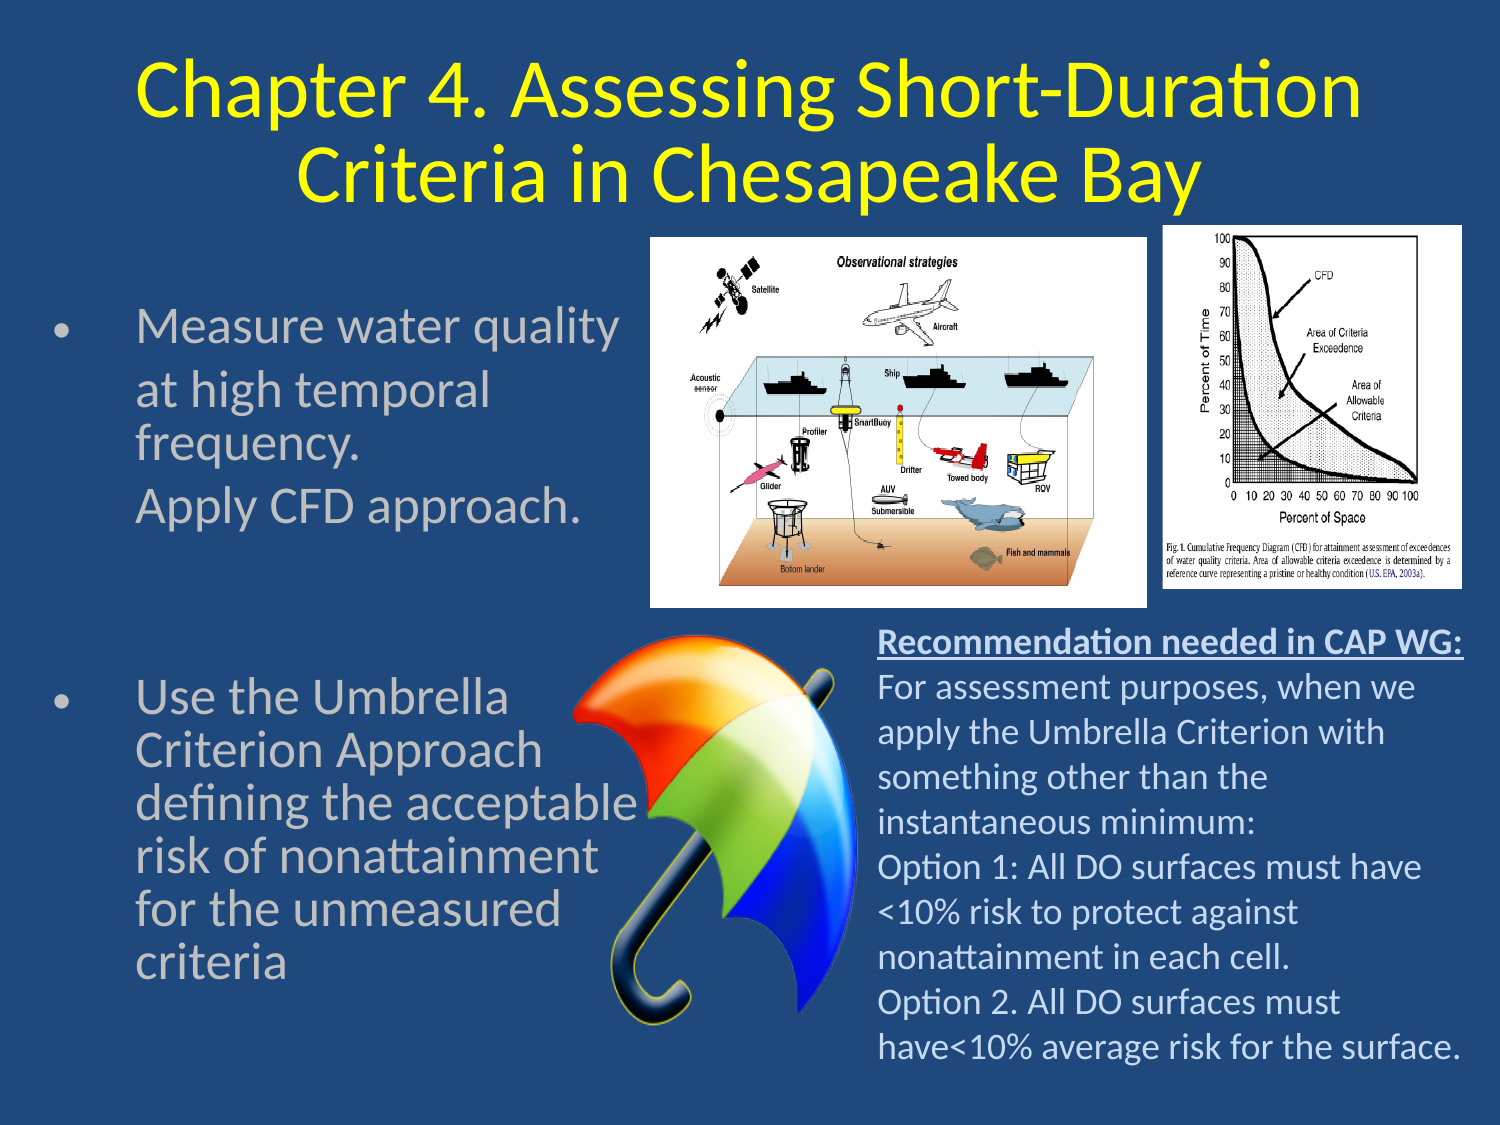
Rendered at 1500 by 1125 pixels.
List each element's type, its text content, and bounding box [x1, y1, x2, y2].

picture [1162, 224, 1463, 589]
title Chapter 4. Assessing Short-Duration Criteria in Chesapeake Bay [75, 45, 1425, 233]
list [649, 237, 1147, 608]
list Measure water quality at high temporal frequency. Apply CFD approach. Use the Umbrella Criterion Approach defining the acceptable risk of nonattainment for the unmeasured criteria [37, 296, 644, 1011]
text_box Recommendation needed in CAP WG: For assessment purposes, when we apply the Umbrella Criterion with something other than the instantaneous minimum: Option 1: All DO surfaces must have <10% risk to protect against nonattainment in each cell. Option 2. All DO surfaces must have<10% average risk for the surface. [862, 609, 1500, 1075]
picture [549, 612, 888, 1063]
